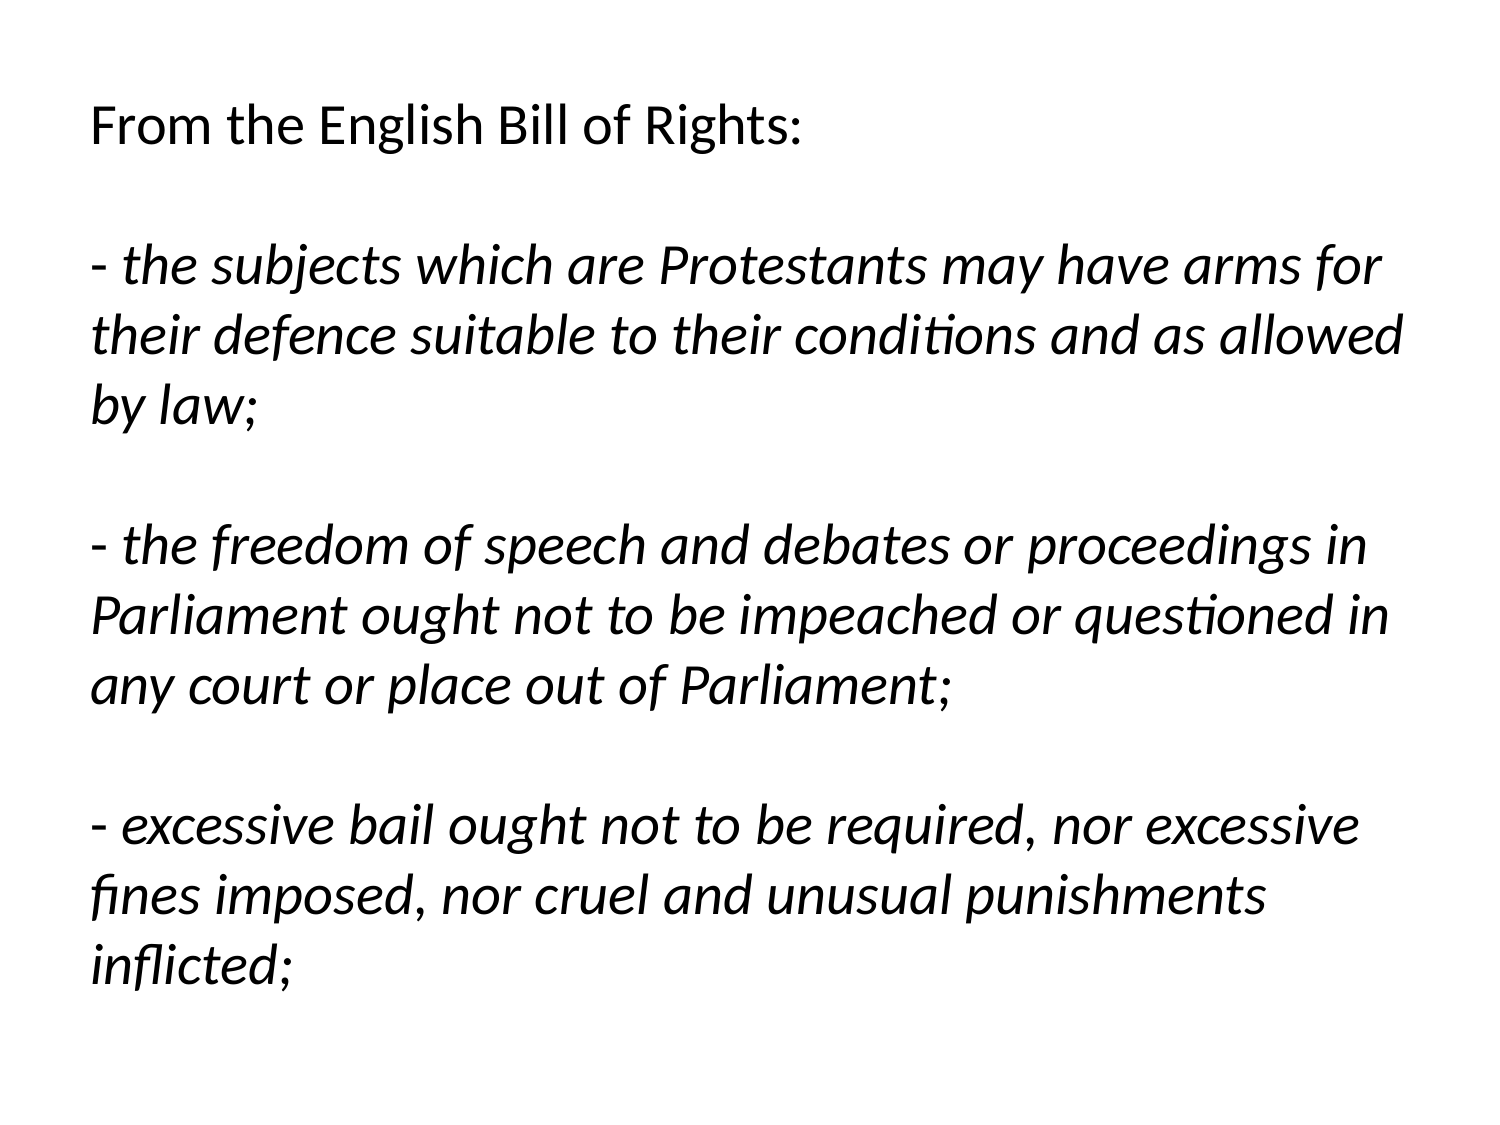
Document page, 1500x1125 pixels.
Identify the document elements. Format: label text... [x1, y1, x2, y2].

title From the English Bill of Rights: - the subjects which are Protestants may have arms for their defence suitable to their conditions and as allowed by law; - the freedom of speech and debates or proceedings in Parliament ought not to be impeached or questioned in any court or place out of Parliament; - excessive bail ought not to be required, nor excessive fines imposed, nor cruel and unusual punishments inflicted; [75, 45, 1425, 1038]
